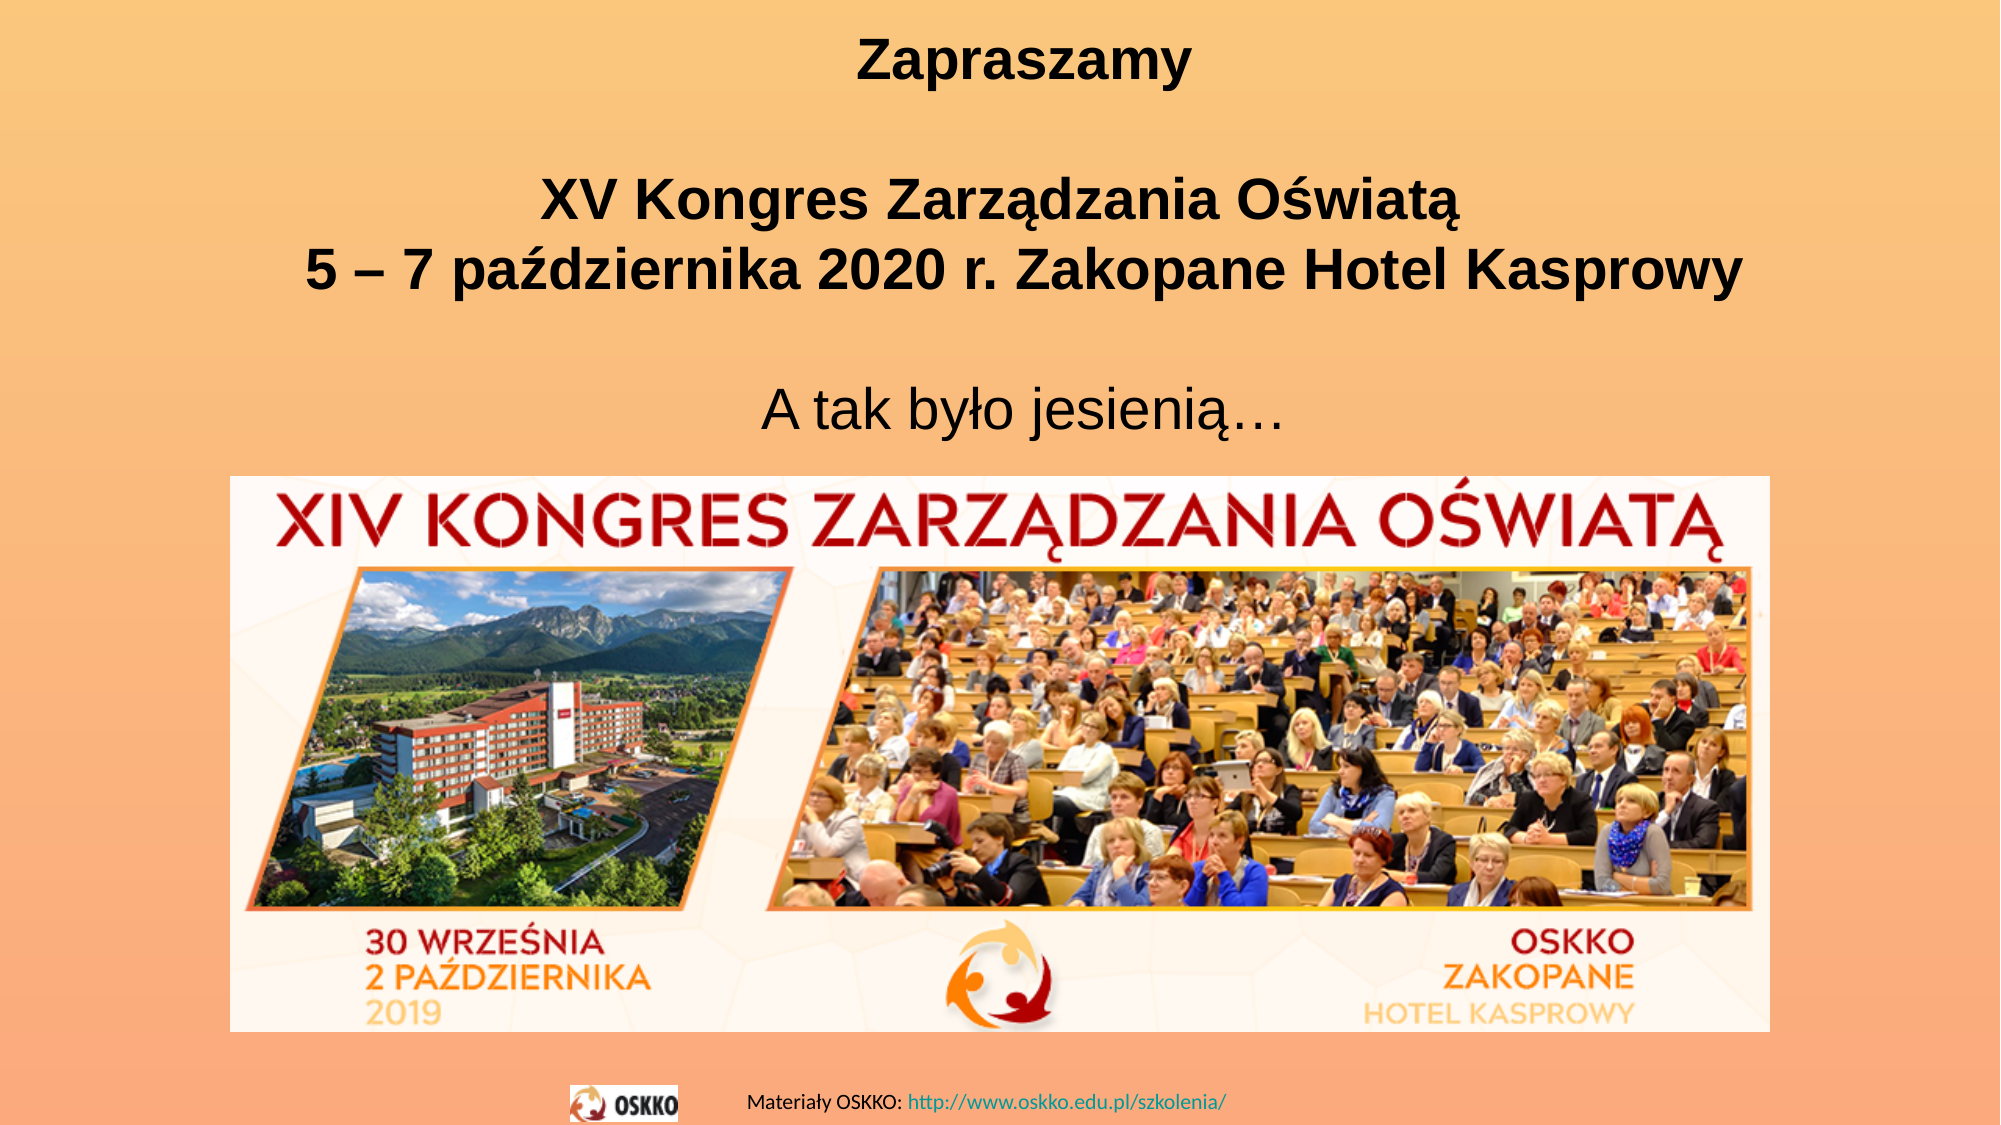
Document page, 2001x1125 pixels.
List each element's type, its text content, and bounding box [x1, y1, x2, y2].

picture [230, 476, 1770, 1032]
picture [570, 1085, 678, 1123]
text_box Zapraszamy XV Kongres Zarządzania Oświatą 5 – 7 października 2020 r. Zakopane Hotel Kasprowy A tak było jesienią… [170, 13, 1880, 564]
text_box Materiały OSKKO: http://www.oskko.edu.pl/szkolenia/ [493, 1080, 1496, 1122]
